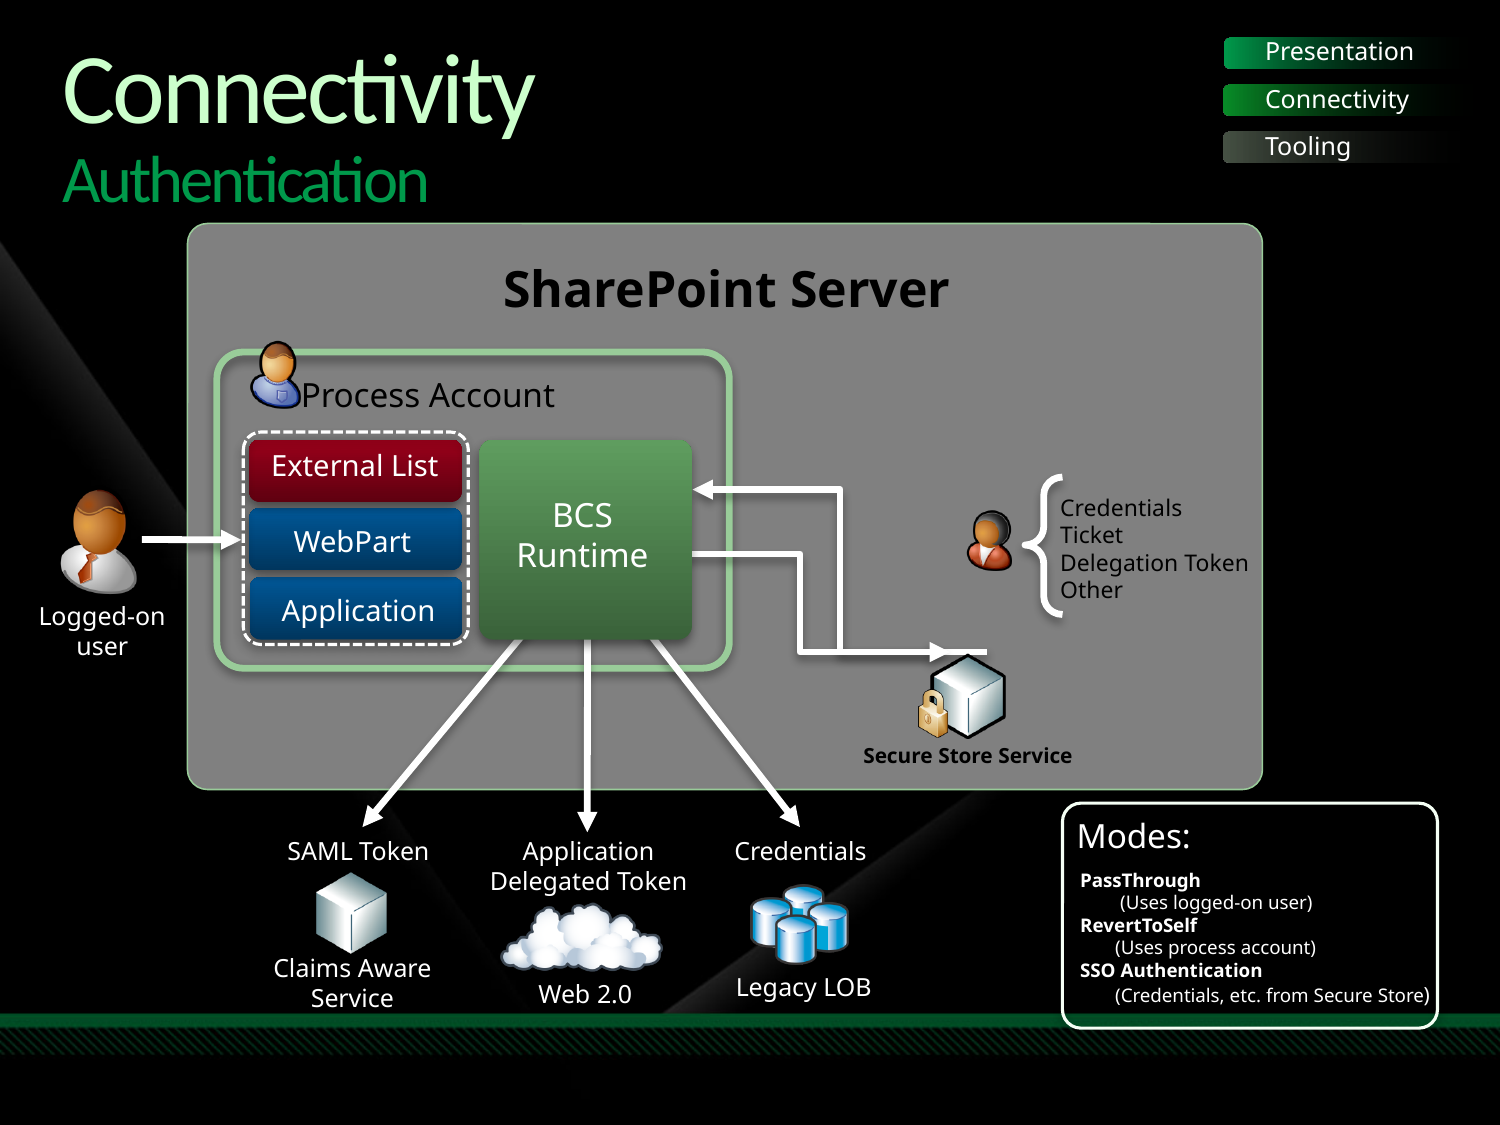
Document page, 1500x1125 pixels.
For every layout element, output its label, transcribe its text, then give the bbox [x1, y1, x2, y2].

text_box Connectivity [1246, 86, 1468, 114]
text_box SharePoint Server [488, 249, 966, 325]
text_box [343, 620, 569, 809]
text_box [1019, 471, 1064, 620]
text_box [574, 683, 578, 719]
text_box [692, 489, 988, 653]
text_box Legacy LOB [721, 963, 887, 1009]
text_box [216, 352, 730, 535]
text_box [186, 556, 337, 791]
text_box [479, 439, 692, 640]
text_box Web 2.0 [523, 983, 648, 1016]
text_box BCS Runtime [501, 487, 664, 582]
text_box Claims Aware Service [244, 945, 461, 1020]
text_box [649, 553, 951, 653]
text_box [216, 556, 337, 669]
title Connectivity Authentication [62, 37, 1438, 220]
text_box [1062, 802, 1475, 1029]
text_box [574, 655, 578, 669]
text_box Process Account [286, 367, 571, 422]
text_box [186, 222, 1264, 542]
picture [0, 0, 1500, 1125]
text_box SAML Token [272, 828, 461, 874]
text_box Logged-on user [23, 593, 181, 668]
text_box Application Delegated Token [457, 828, 720, 904]
text_box [831, 560, 1264, 791]
text_box [574, 733, 578, 791]
text_box [1223, 131, 1493, 163]
text_box Tooling [1246, 133, 1468, 161]
text_box Presentation [1246, 38, 1468, 67]
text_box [599, 626, 826, 803]
text_box [1223, 84, 1497, 116]
text_box [243, 431, 469, 645]
text_box [1224, 37, 1490, 69]
text_box Credentials [720, 828, 882, 874]
text_box Credentials Ticket Delegation Token Other [1067, 485, 1265, 611]
text_box Secure Store Service [831, 735, 1125, 775]
